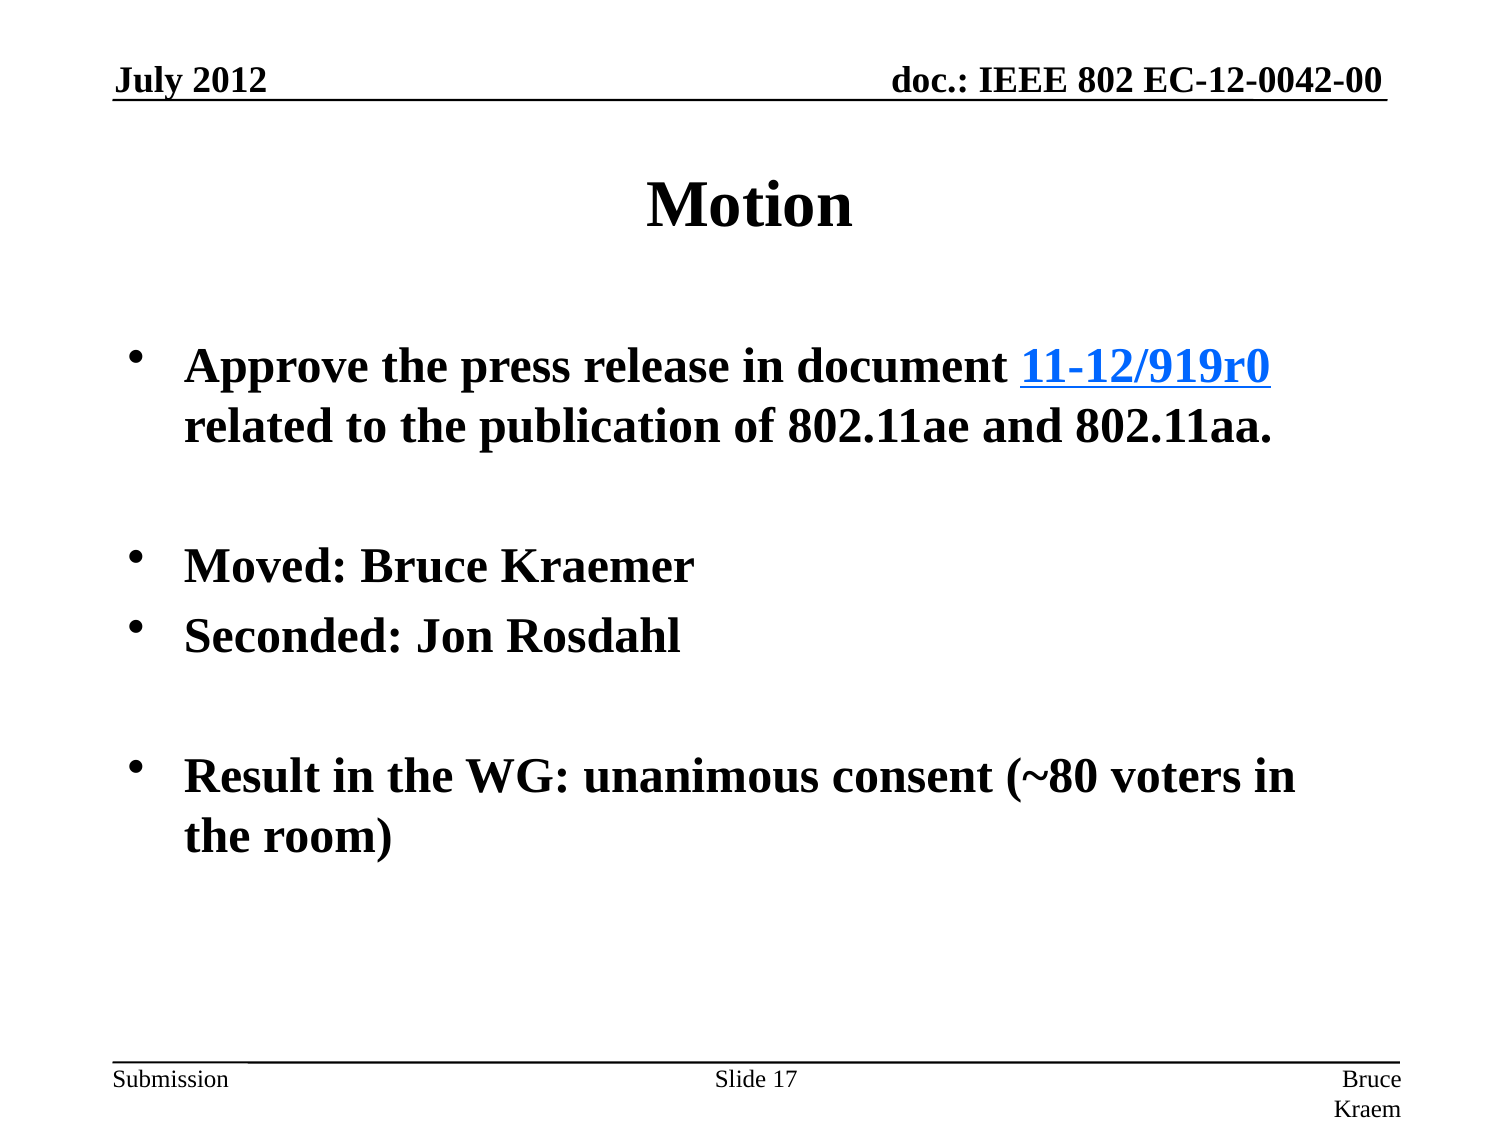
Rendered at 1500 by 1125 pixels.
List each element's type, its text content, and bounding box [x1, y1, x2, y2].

title Motion [112, 112, 1388, 288]
list Approve the press release in document 11-12/919r0 related to the publication of 802.11ae and 802.11aa. Moved: Bruce Kraemer Seconded: Jon Rosdahl Result in the WG: unanimous consent (~80 voters in the room) [112, 324, 1388, 1000]
slide_number Slide 17 [712, 1061, 800, 1093]
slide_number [114, 54, 374, 101]
footer Bruce Kraemer, Marvell [1324, 1061, 1402, 1093]
